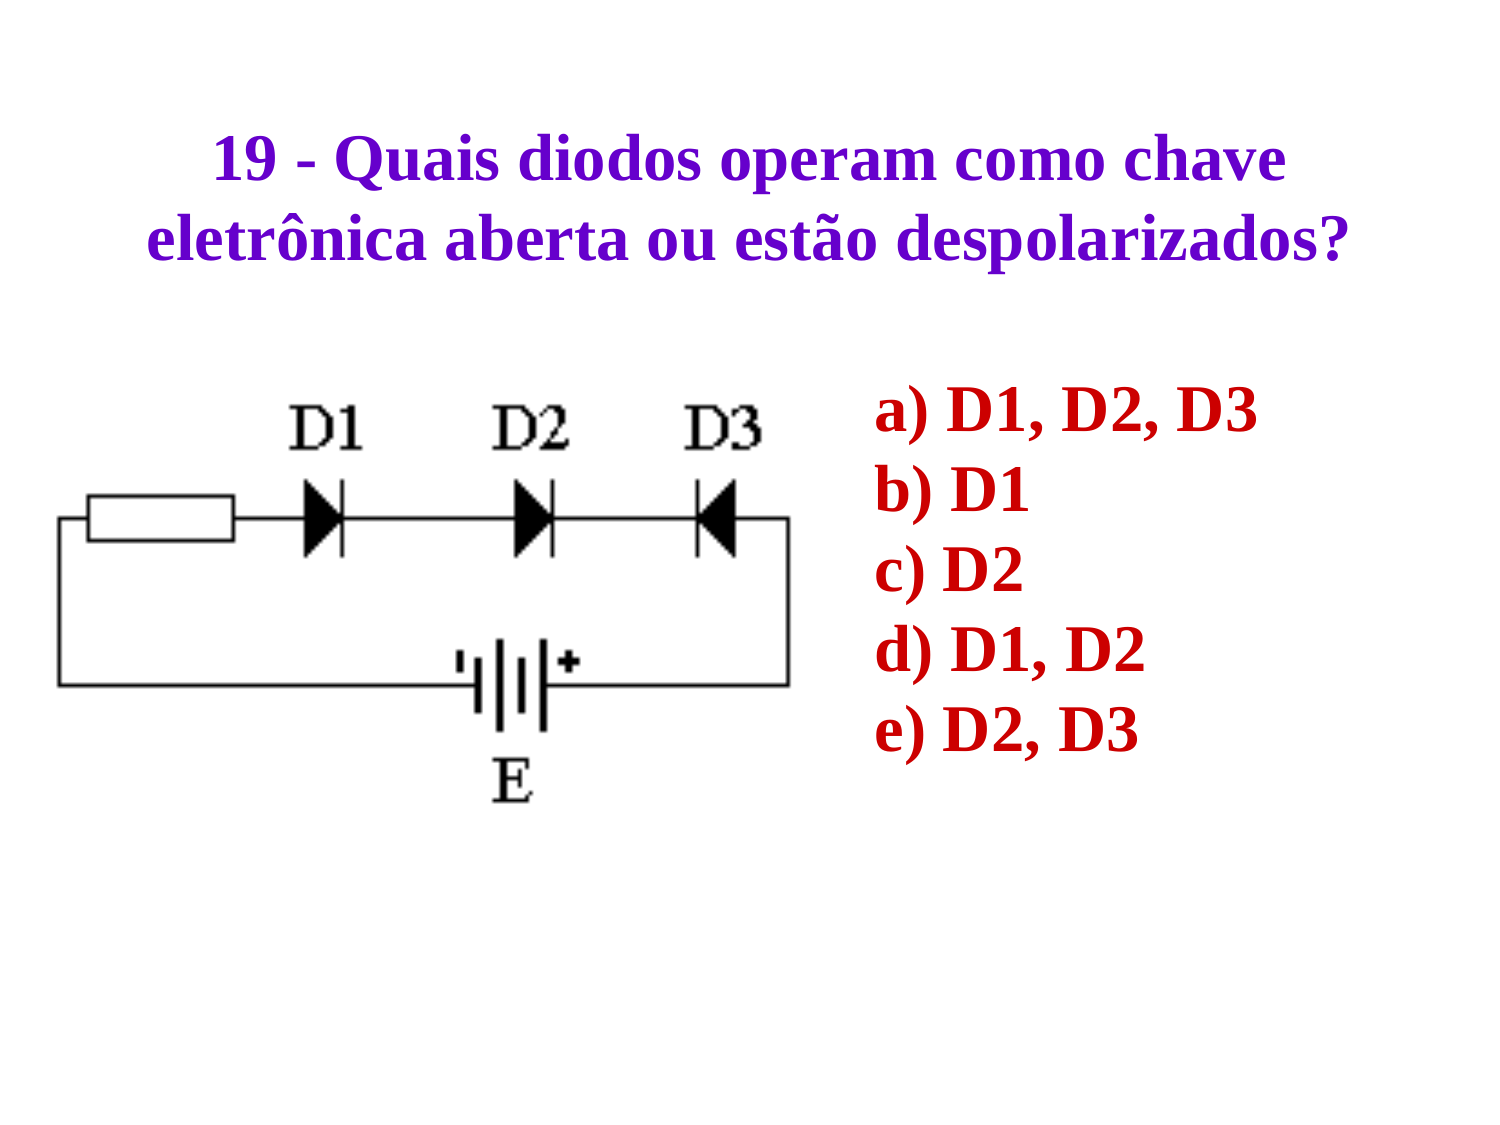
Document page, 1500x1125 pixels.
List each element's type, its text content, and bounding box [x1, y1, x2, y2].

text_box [37, 388, 813, 826]
text_box a) D1, D2, D3 b) D1 c) D2 d) D1, D2 e) D2, D3 [859, 357, 1275, 773]
title 19 - Quais diodos operam como chave eletrônica aberta ou estão despolarizados? [112, 99, 1388, 288]
